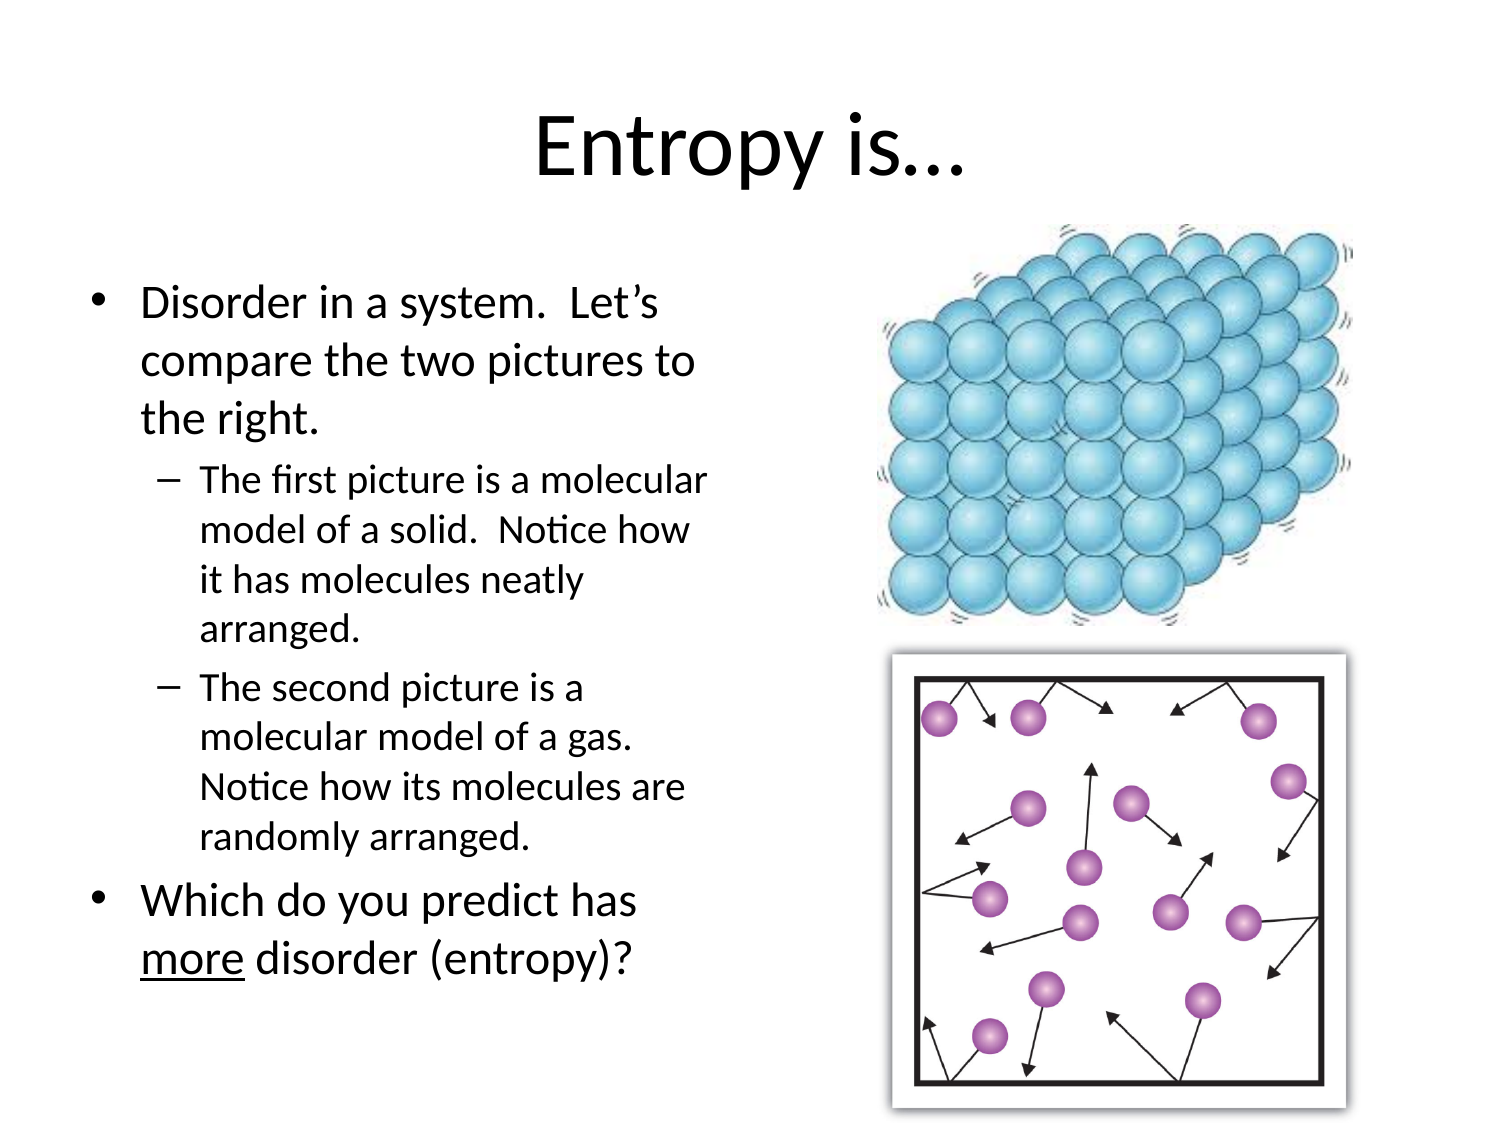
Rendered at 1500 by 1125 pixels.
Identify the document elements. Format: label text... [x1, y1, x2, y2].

list Disorder in a system. Let’s compare the two pictures to the right. The first picture is a molecular model of a solid. Notice how it has molecules neatly arranged. The second picture is a molecular model of a gas. Notice how its molecules are randomly arranged. Which do you predict has more disorder (entropy)? [75, 262, 738, 1005]
title Entropy is… [75, 45, 1425, 233]
picture [874, 637, 1363, 1125]
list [876, 224, 1353, 627]
